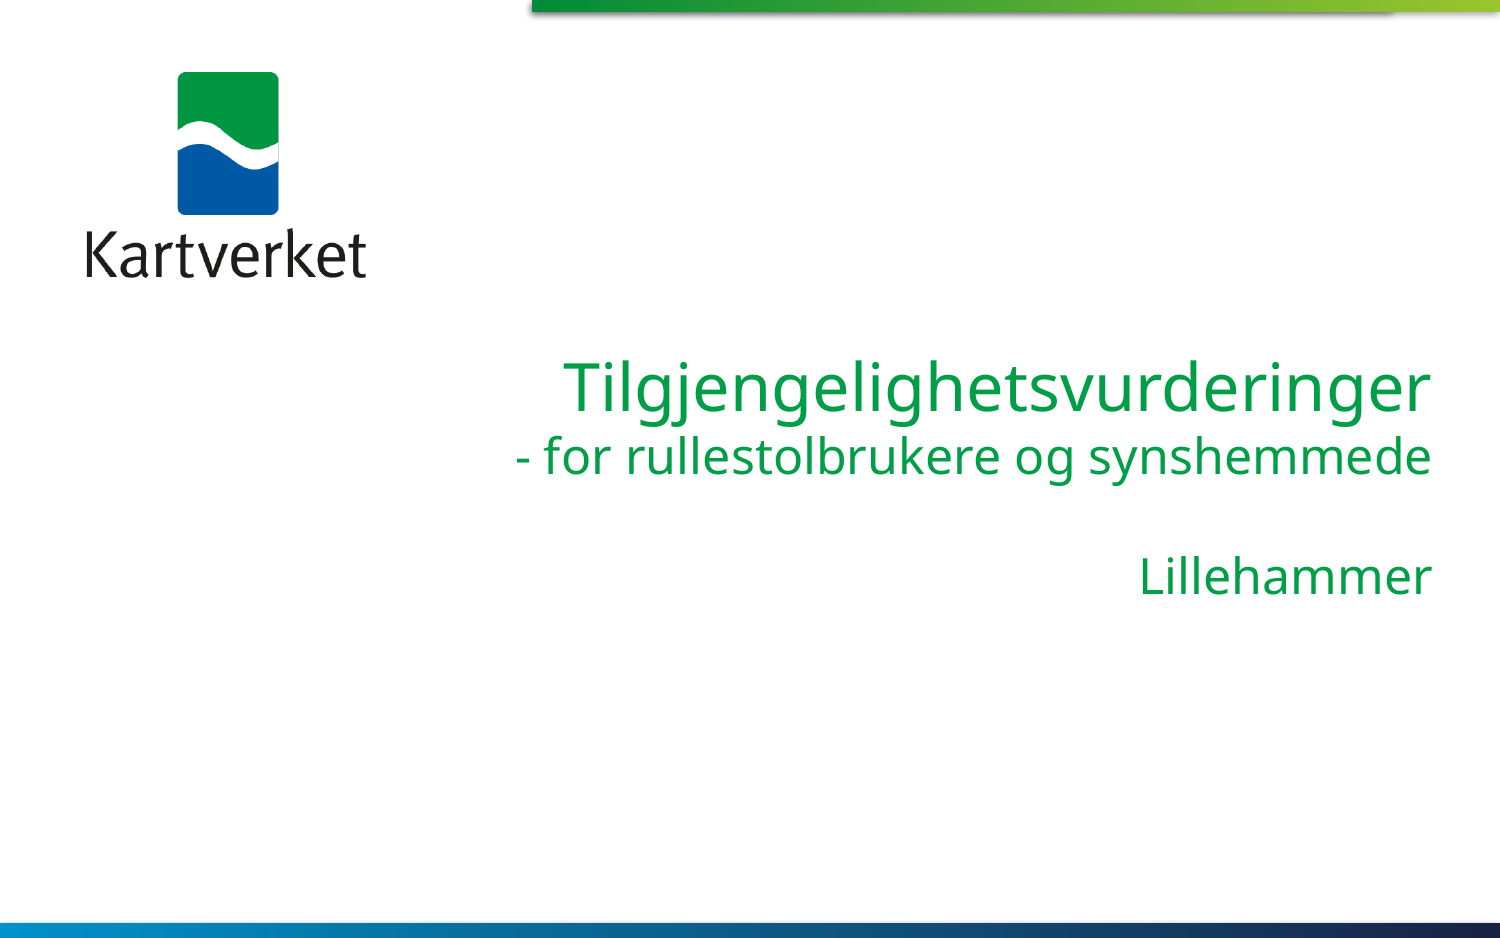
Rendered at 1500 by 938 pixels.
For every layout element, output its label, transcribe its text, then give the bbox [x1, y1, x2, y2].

text_box Tilgjengelighetsvurderinger - for rullestolbrukere og synshemmede Lillehammer [66, 337, 1449, 613]
